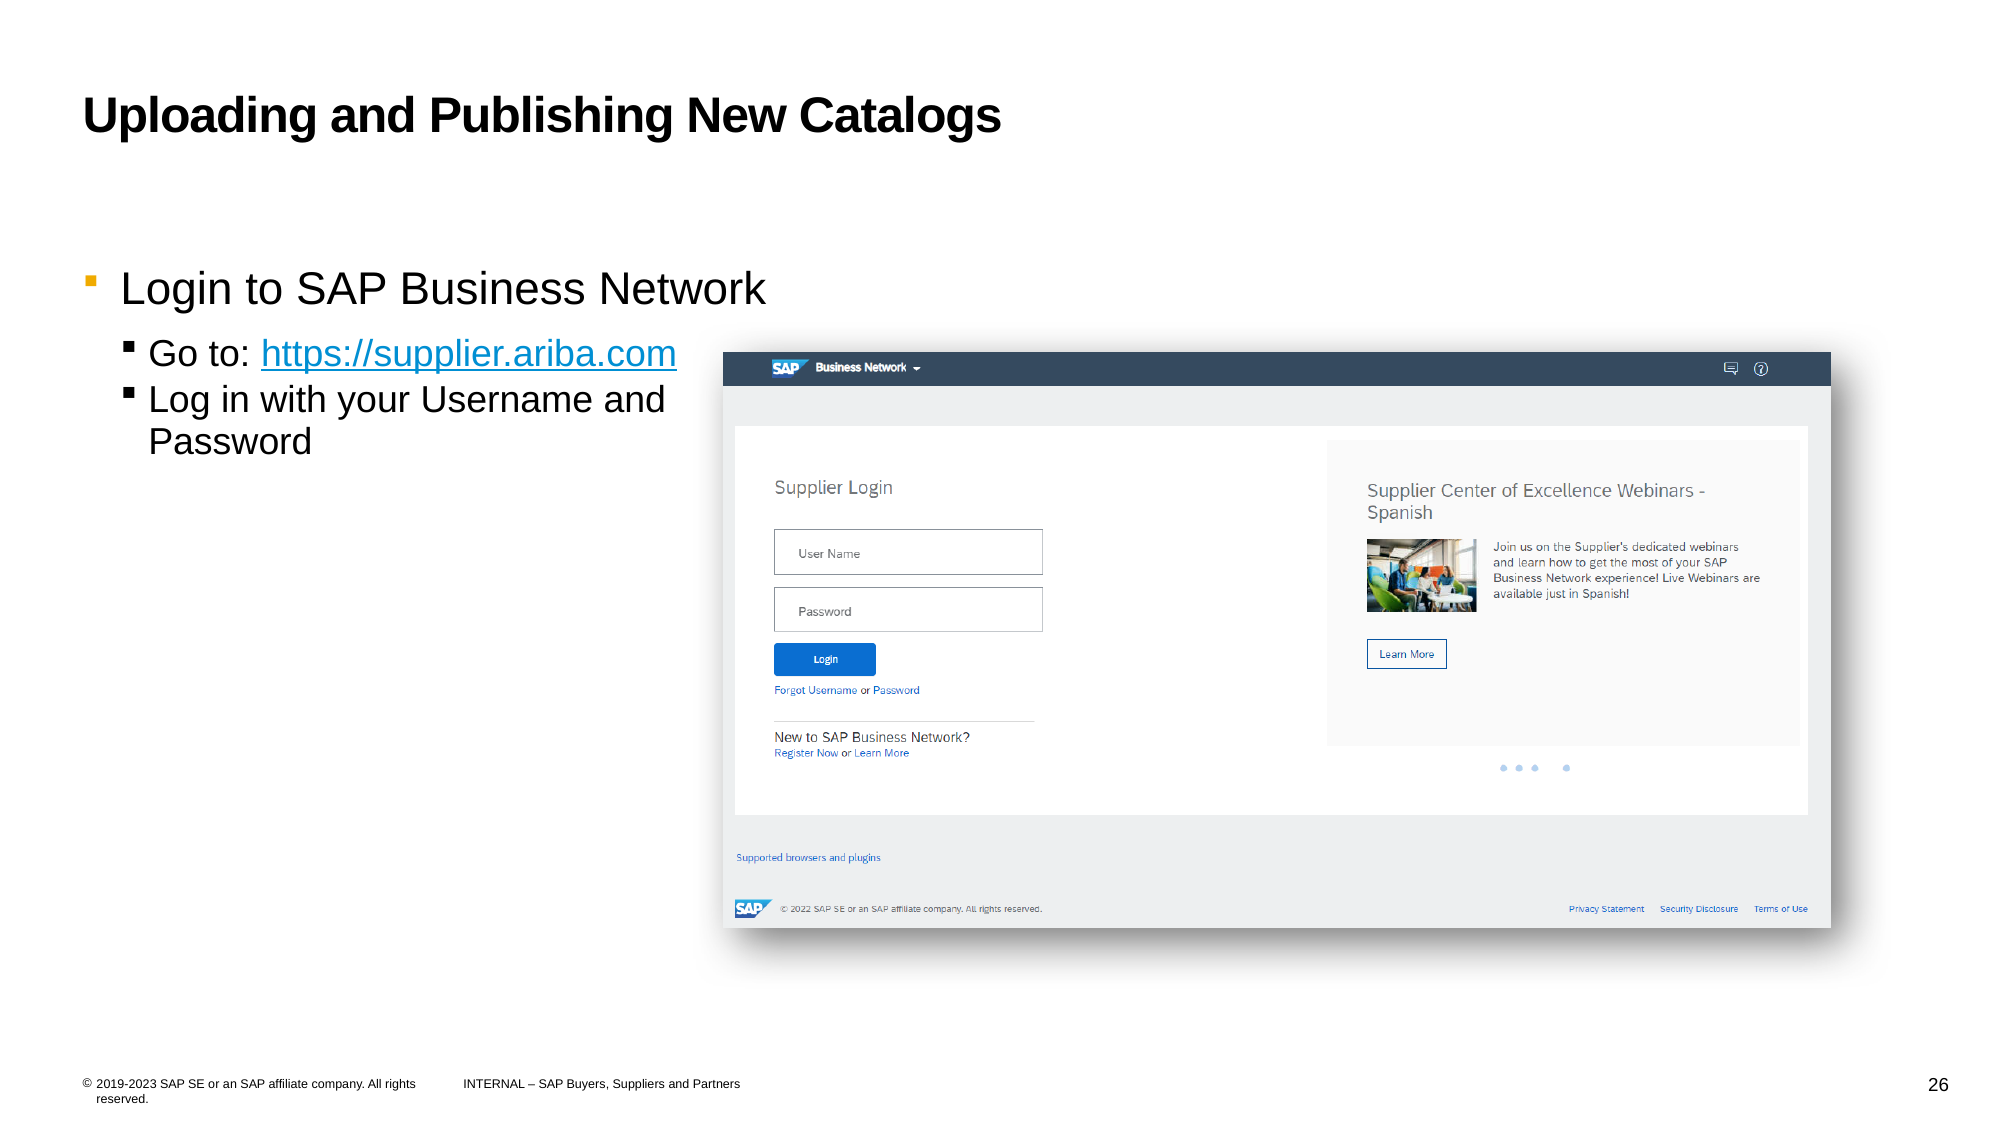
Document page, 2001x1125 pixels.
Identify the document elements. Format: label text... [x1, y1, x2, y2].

title Uploading and Publishing New Catalogs [82, 82, 1918, 144]
list Login to SAP Business Network Go to: https://supplier.ariba.com Log in with your Username and Password [82, 265, 809, 1040]
picture [723, 351, 1831, 929]
